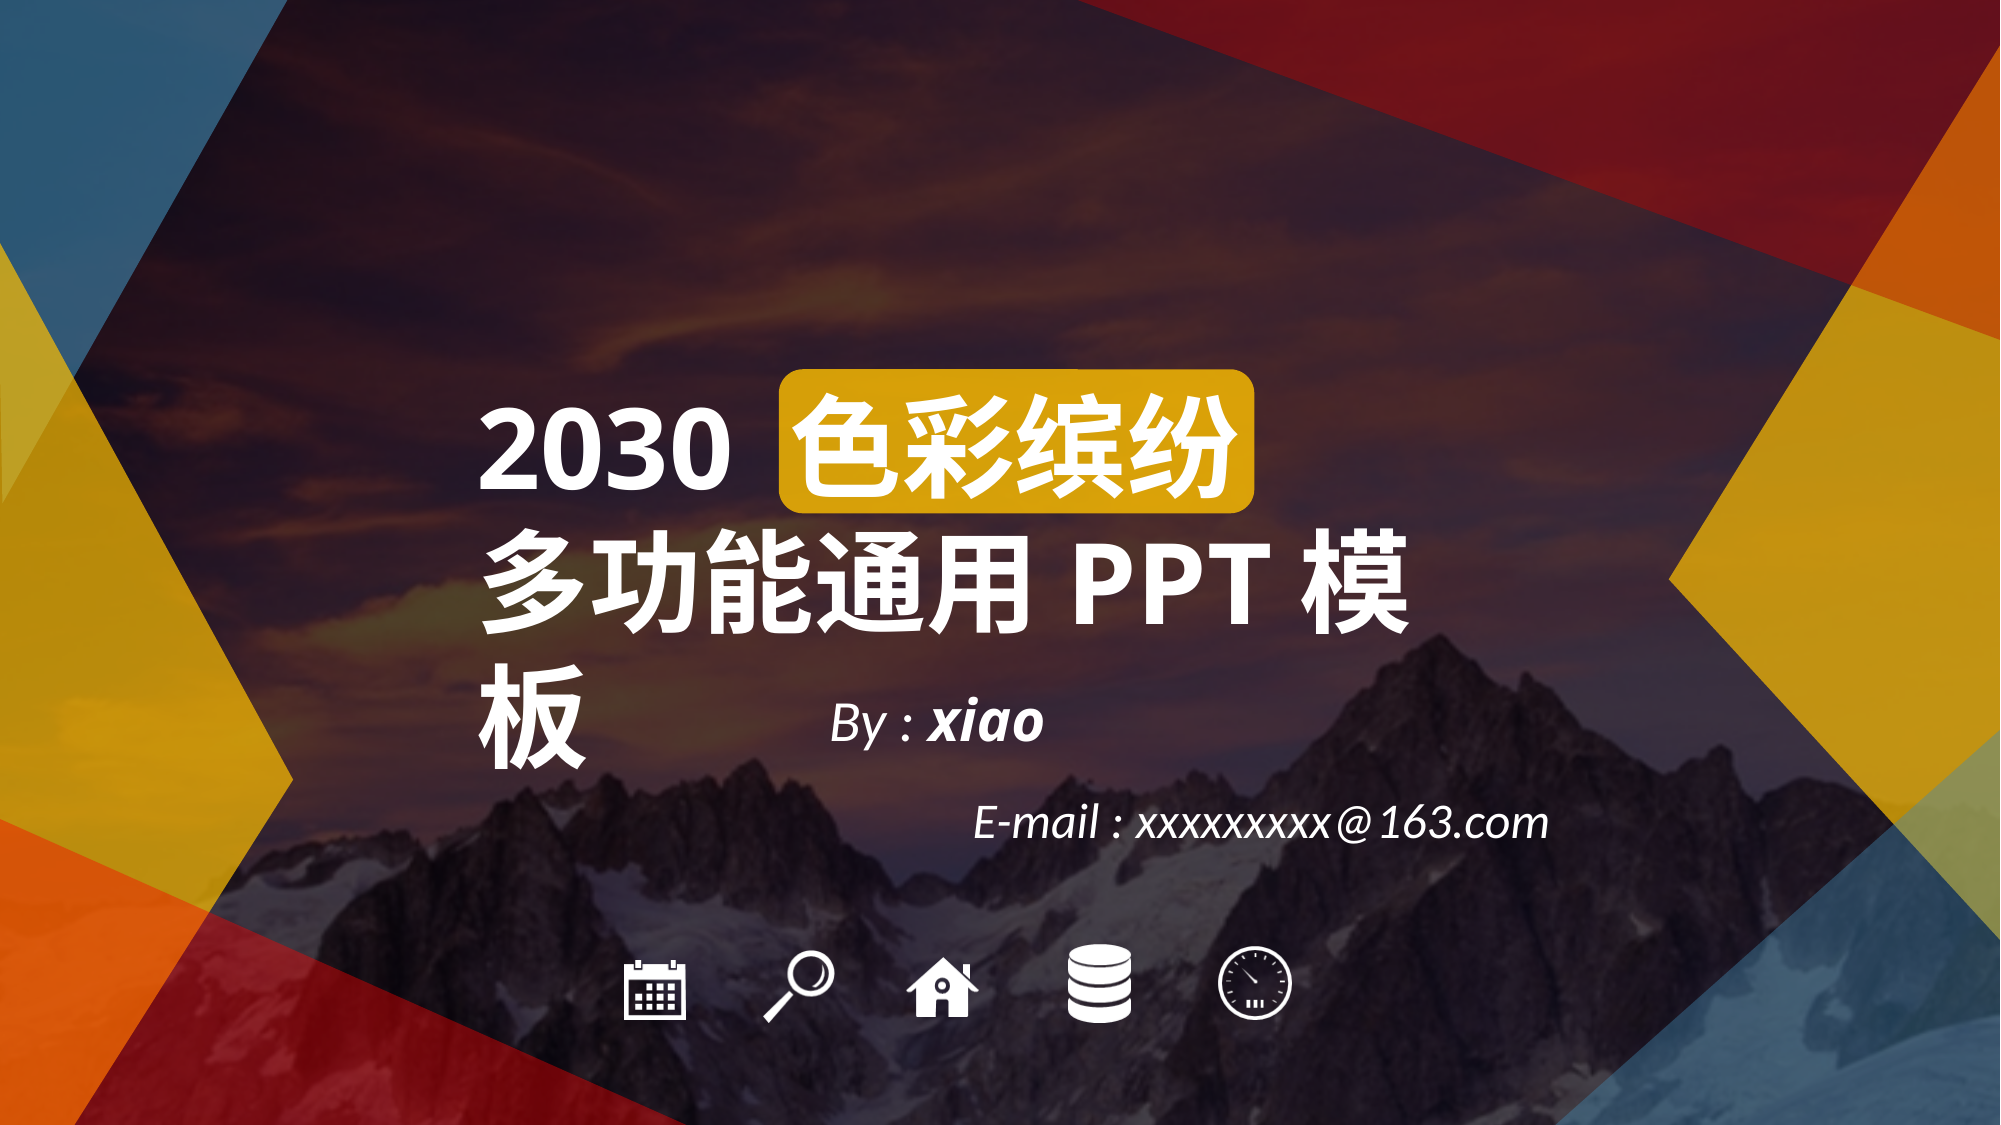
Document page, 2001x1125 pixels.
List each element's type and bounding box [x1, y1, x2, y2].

picture [0, 0, 2000, 1125]
text_box [624, 944, 1292, 1023]
